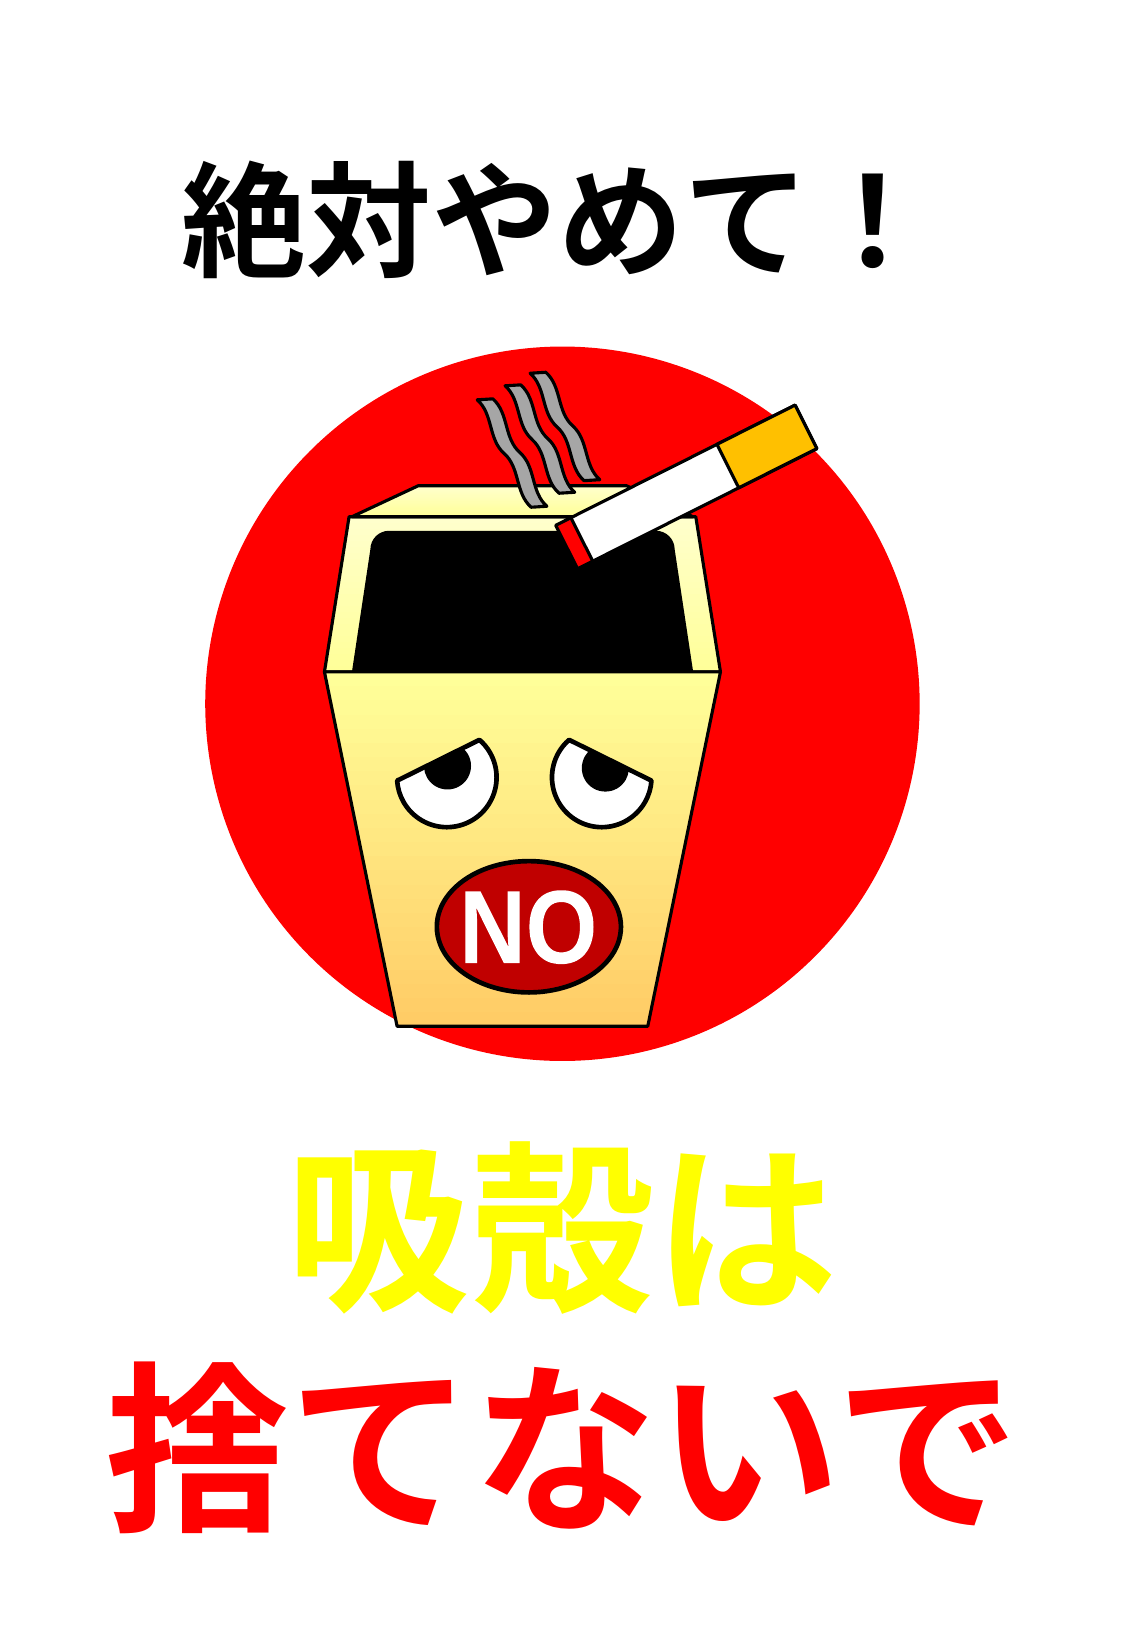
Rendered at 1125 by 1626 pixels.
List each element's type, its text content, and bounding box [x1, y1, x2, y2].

text_box 絶対やめて！ [0, 135, 1125, 300]
text_box 吸殻は 捨てないで [0, 1106, 1125, 1562]
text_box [204, 326, 920, 1062]
